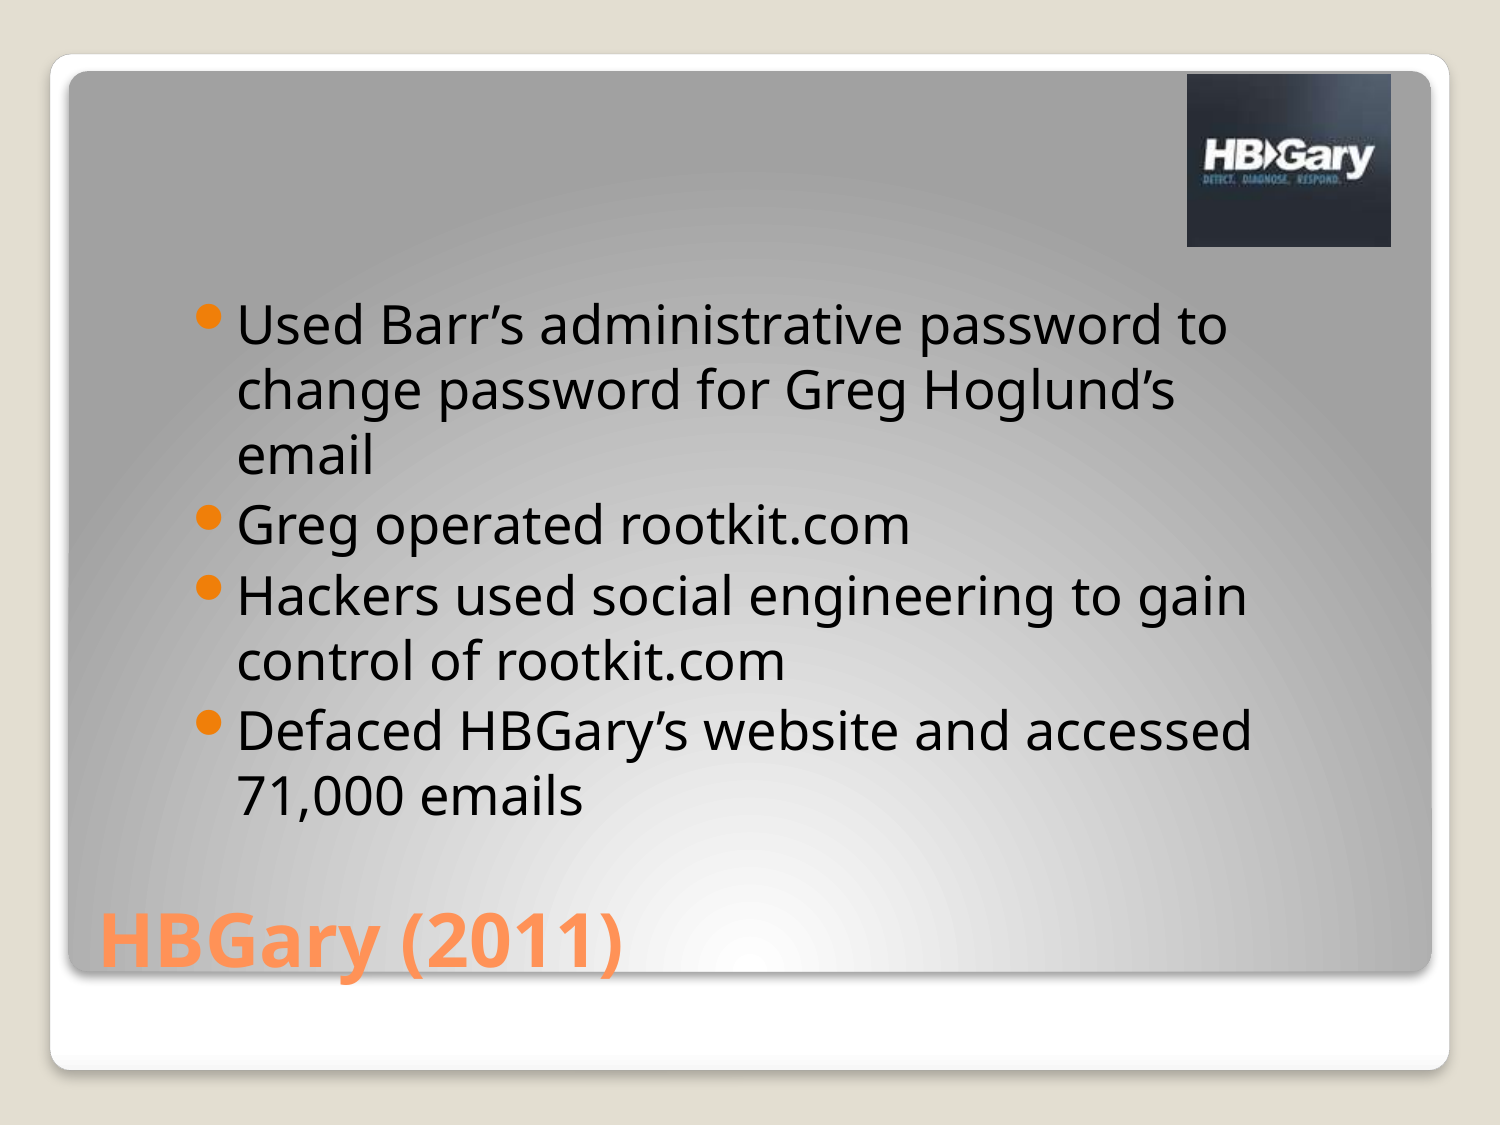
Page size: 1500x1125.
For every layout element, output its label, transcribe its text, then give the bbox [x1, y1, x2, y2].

title HBGary (2011) [82, 817, 1425, 991]
list Used Barr’s administrative password to change password for Greg Hoglund’s email Greg operated rootkit.com Hackers used social engineering to gain control of rootkit.com Defaced HBGary’s website and accessed 71,000 emails [162, 275, 1283, 863]
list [1187, 74, 1391, 247]
